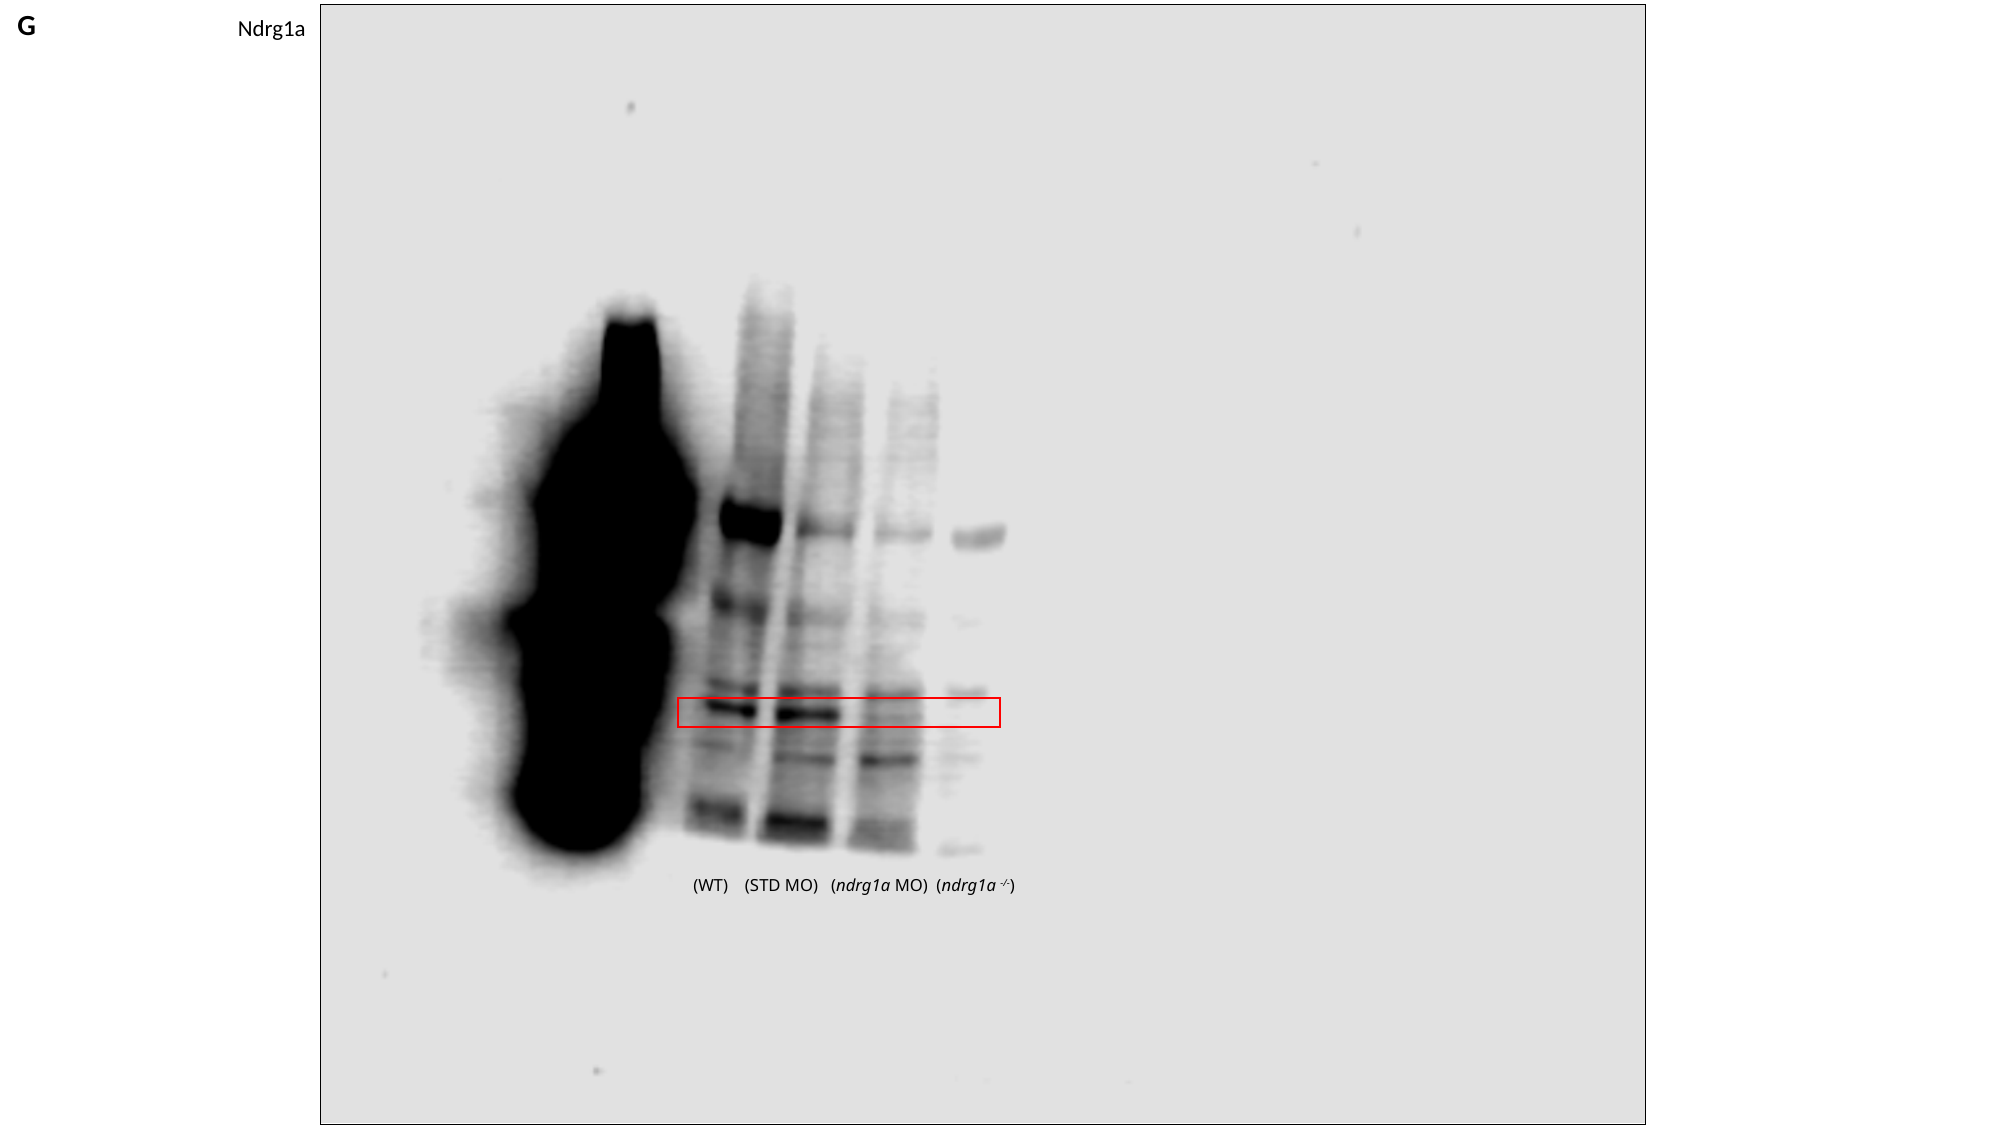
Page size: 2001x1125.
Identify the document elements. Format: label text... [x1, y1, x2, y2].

picture [320, 4, 1647, 1125]
text_box Ndrg1a [222, 5, 320, 56]
text_box G [0, 0, 48, 48]
